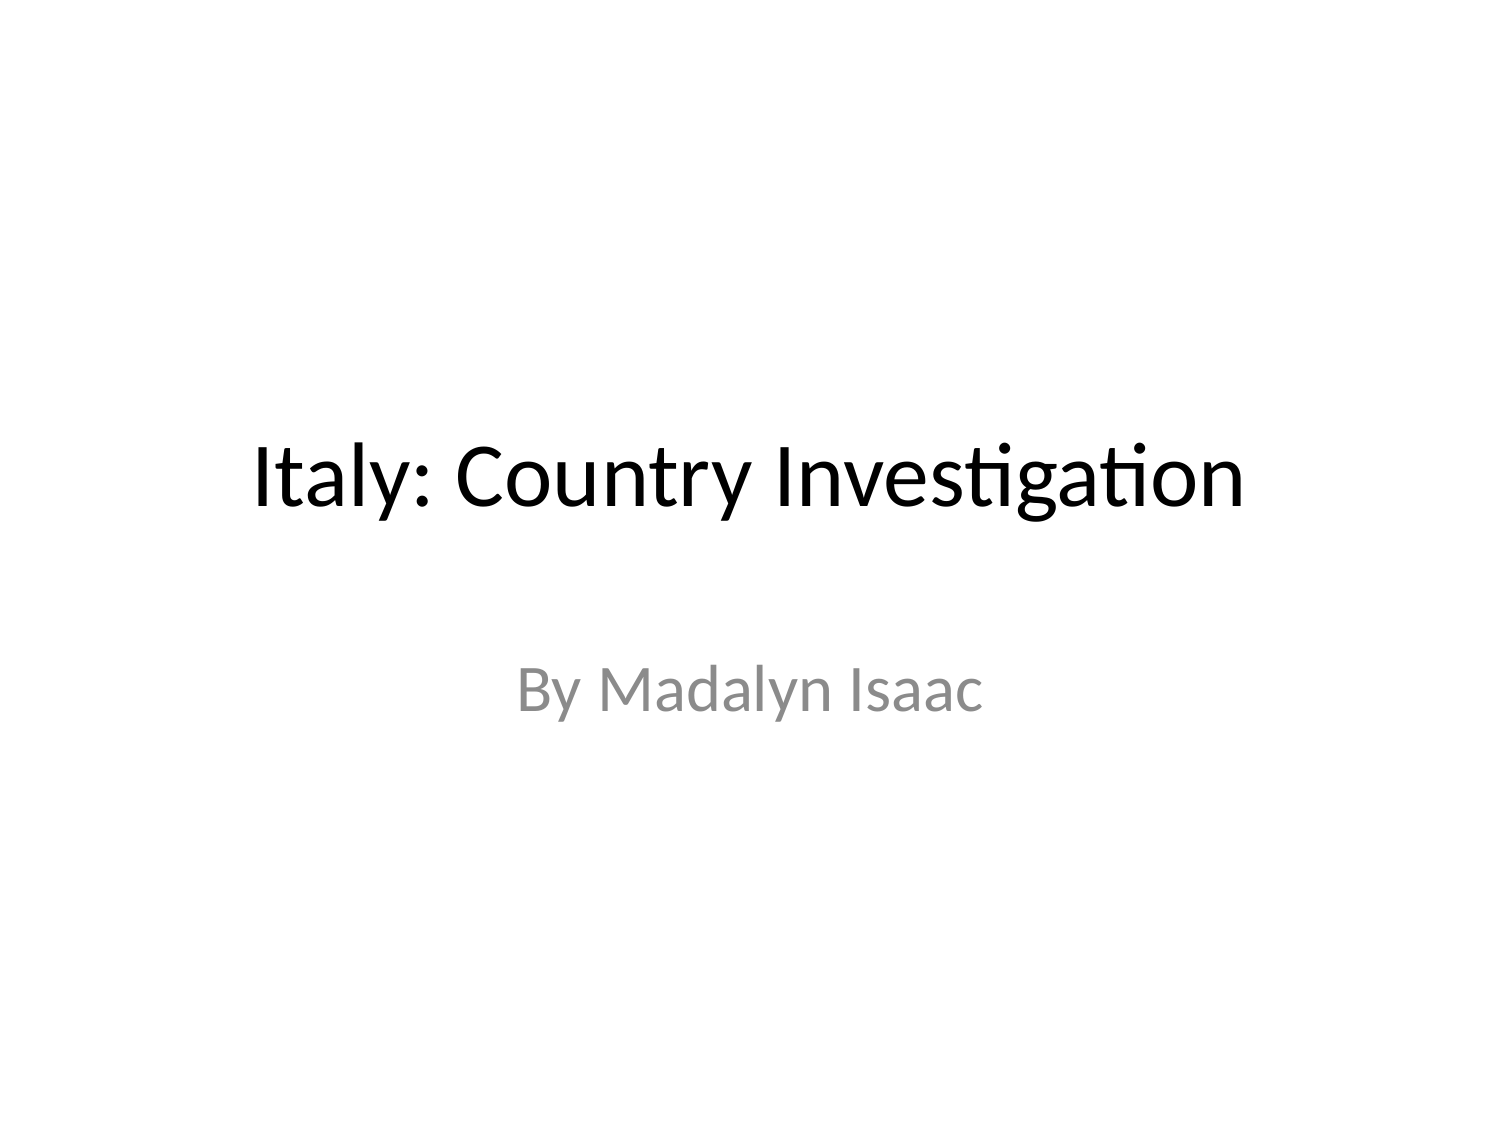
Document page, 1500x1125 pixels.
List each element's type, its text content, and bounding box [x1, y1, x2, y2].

title Italy: Country Investigation [112, 349, 1388, 591]
subtitle By Madalyn Isaac [225, 637, 1275, 925]
